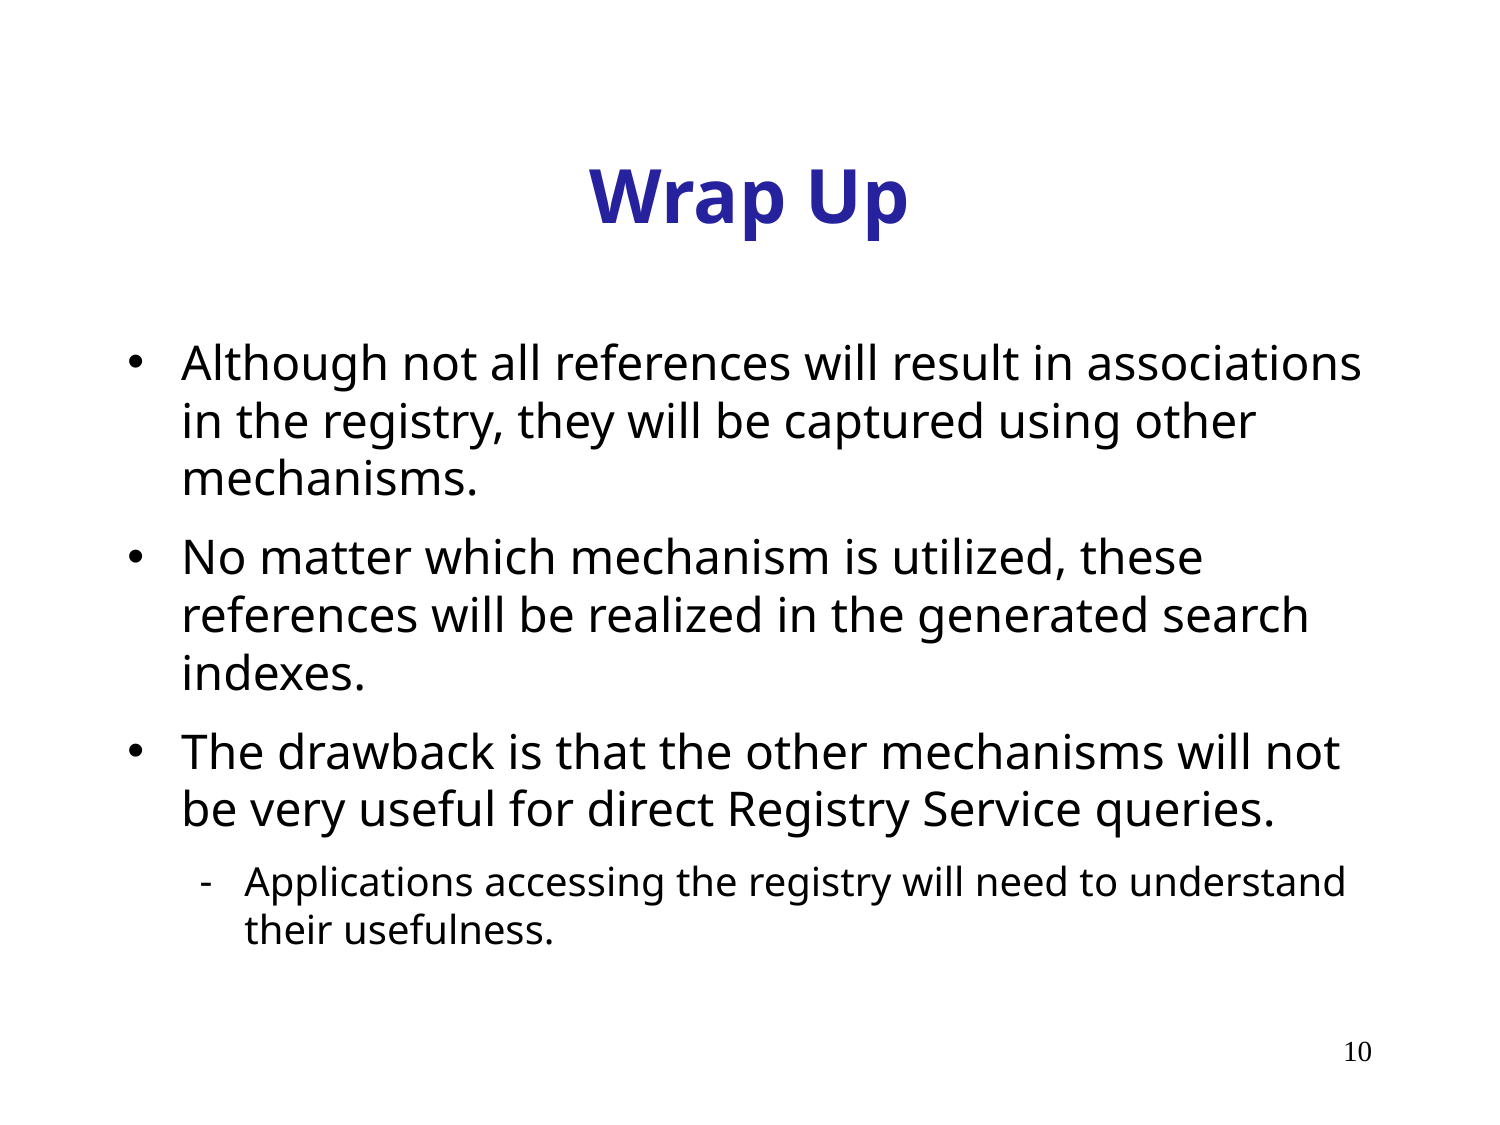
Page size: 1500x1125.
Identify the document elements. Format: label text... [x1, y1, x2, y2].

title Wrap Up [112, 99, 1388, 288]
slide_number 10 [1074, 1024, 1388, 1101]
list Although not all references will result in associations in the registry, they will be captured using other mechanisms. No matter which mechanism is utilized, these references will be realized in the generated search indexes. The drawback is that the other mechanisms will not be very useful for direct Registry Service queries. Applications accessing the registry will need to understand their usefulness. [112, 324, 1388, 1001]
